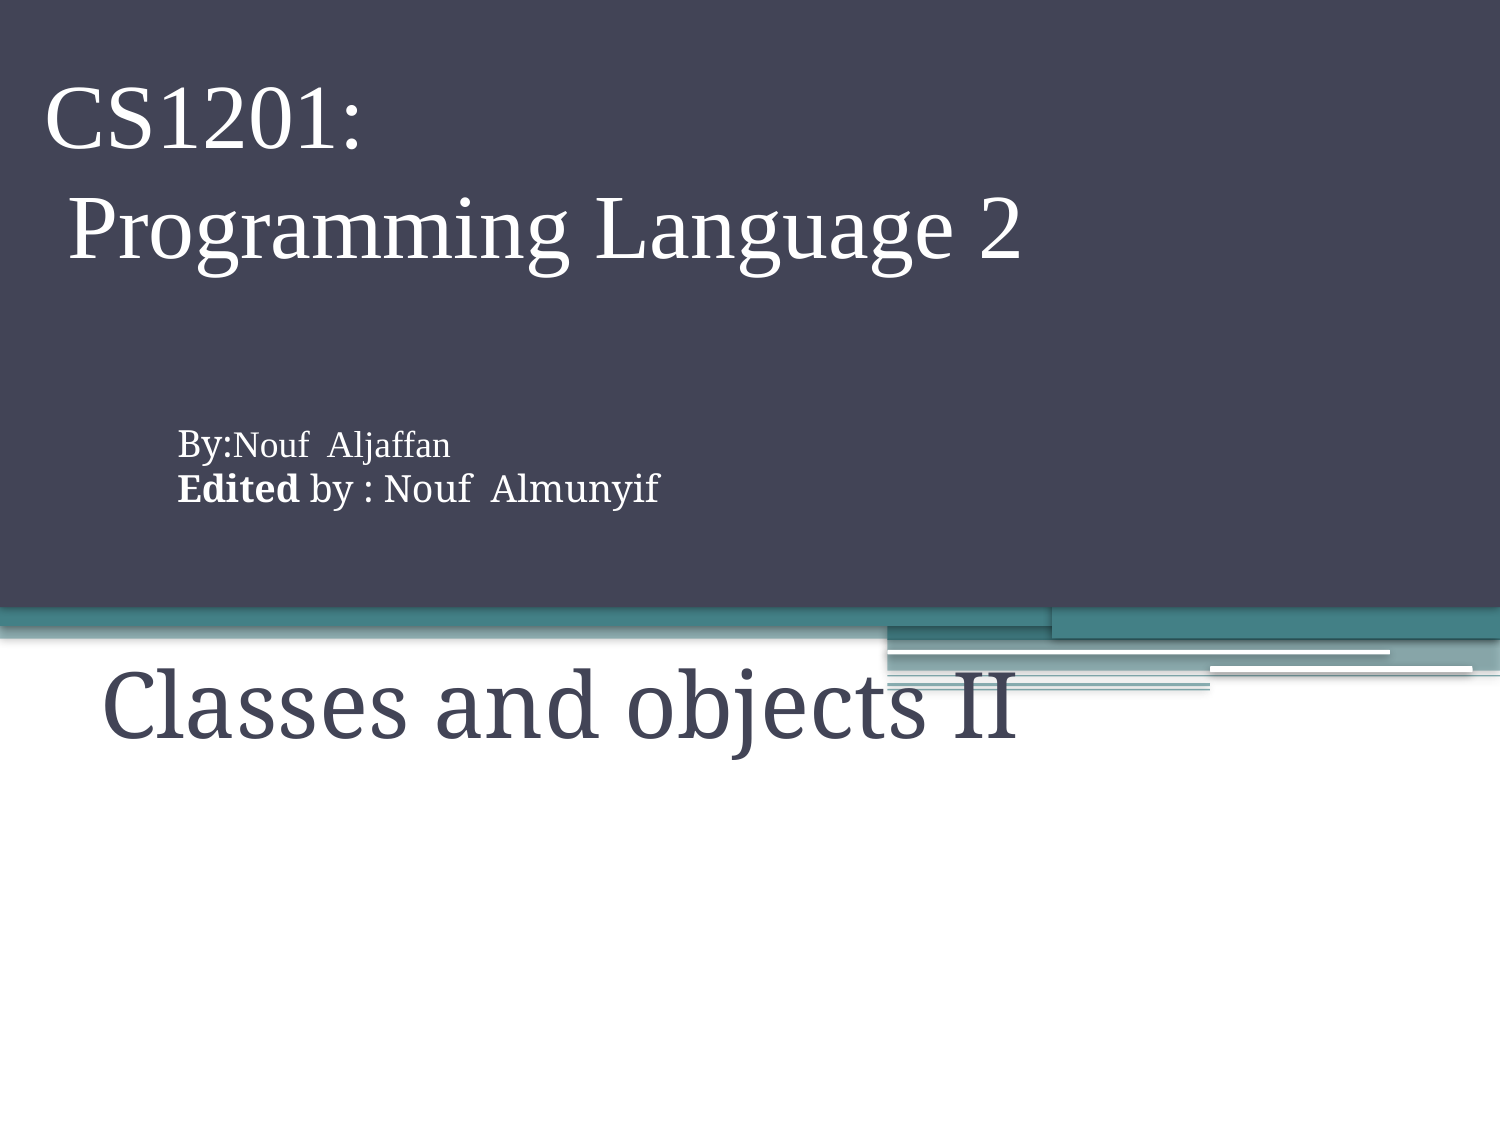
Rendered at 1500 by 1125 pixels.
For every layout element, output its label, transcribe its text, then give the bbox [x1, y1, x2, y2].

title CS1201: Programming Language 2 [29, 42, 1417, 284]
text_box By:Nouf Aljaffan Edited by : Nouf Almunyif [162, 412, 700, 518]
subtitle Classes and objects II [75, 639, 1105, 928]
